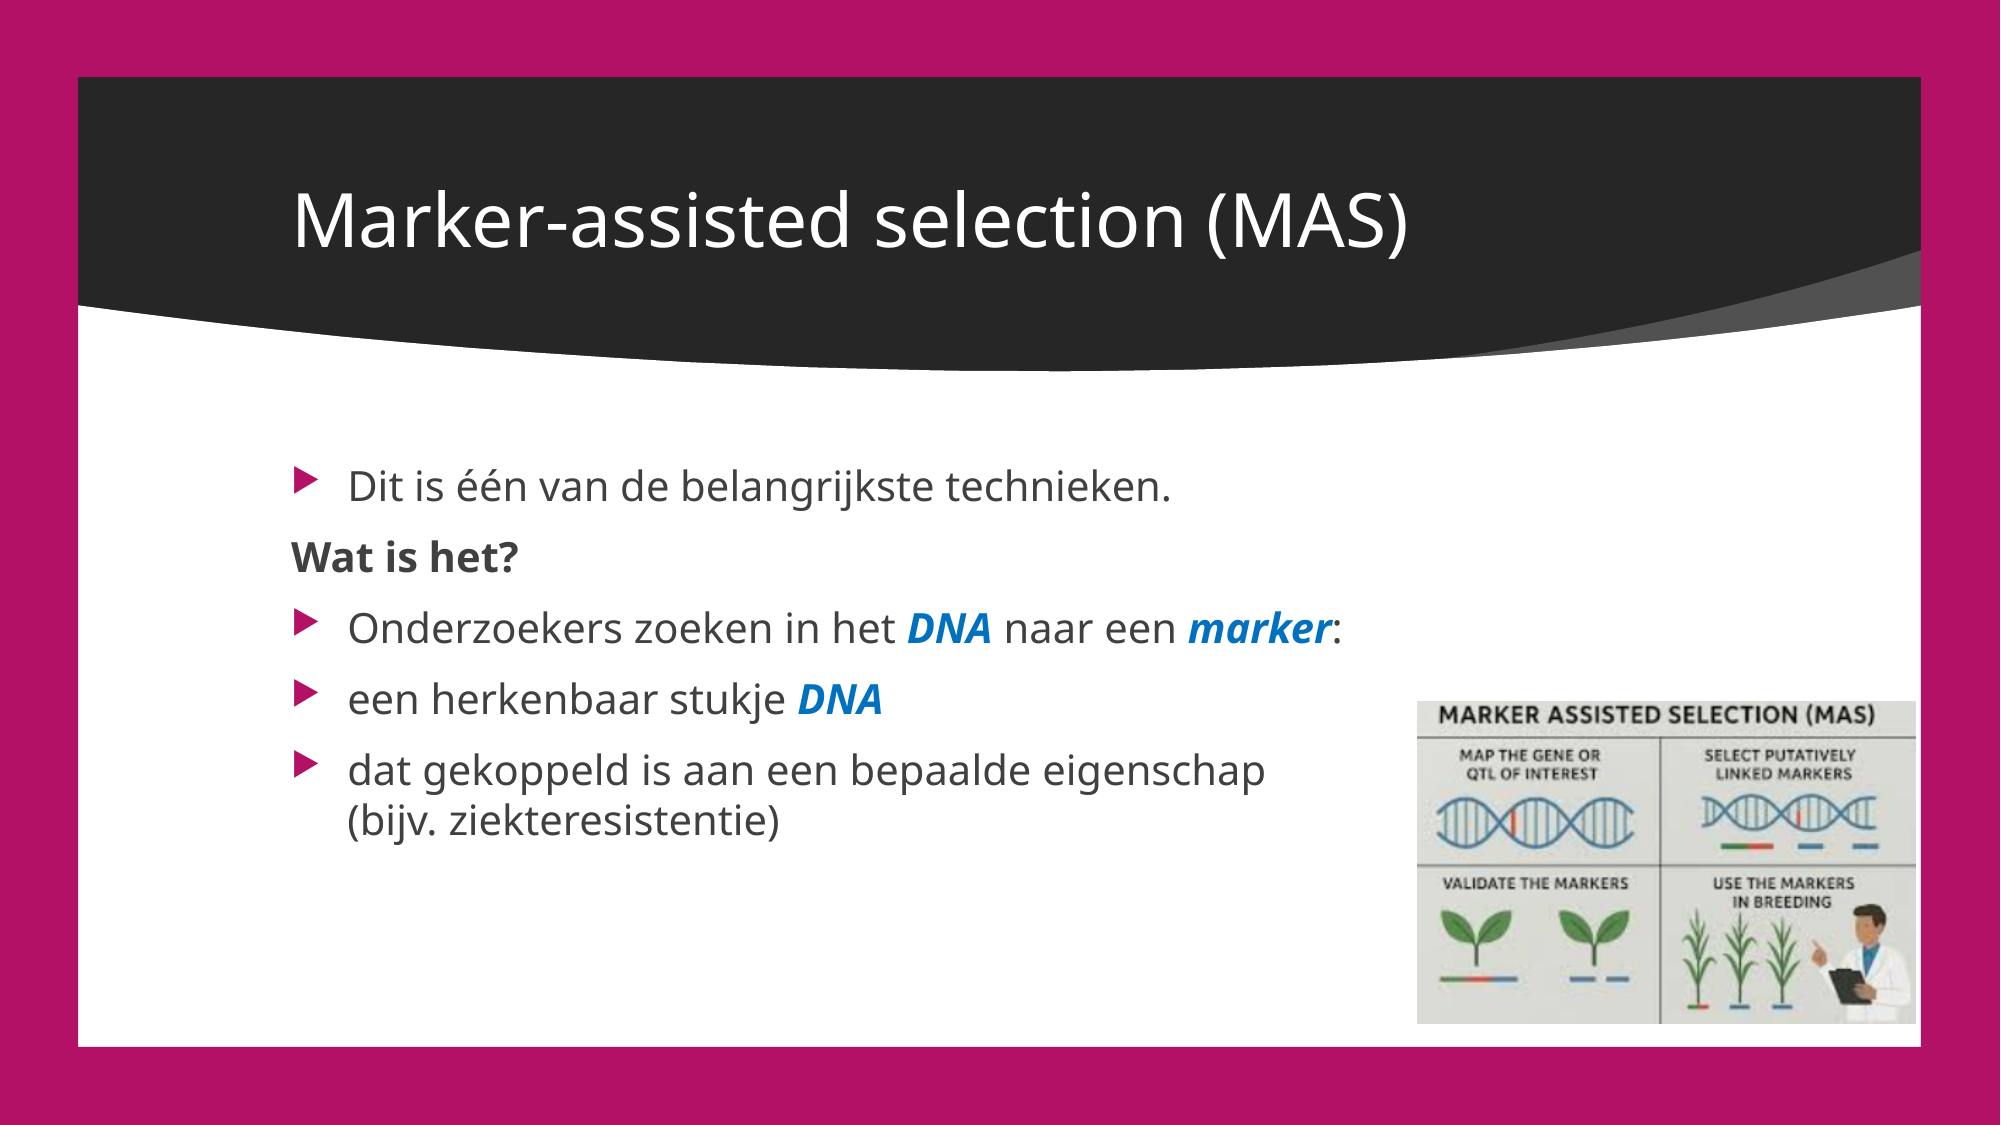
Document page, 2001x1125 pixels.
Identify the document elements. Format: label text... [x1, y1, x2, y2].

text_box [0, 0, 2000, 1125]
text_box [79, 78, 1920, 1046]
picture [1417, 701, 1916, 1024]
list Dit is één van de belangrijkste technieken. Wat is het? Onderzoekers zoeken in het DNA naar een marker: een herkenbaar stukje DNA dat gekoppeld is aan een bepaalde eigenschap (bijv. ziekteresistentie) [276, 452, 1724, 988]
title Marker-assisted selection (MAS) [276, 137, 1724, 298]
